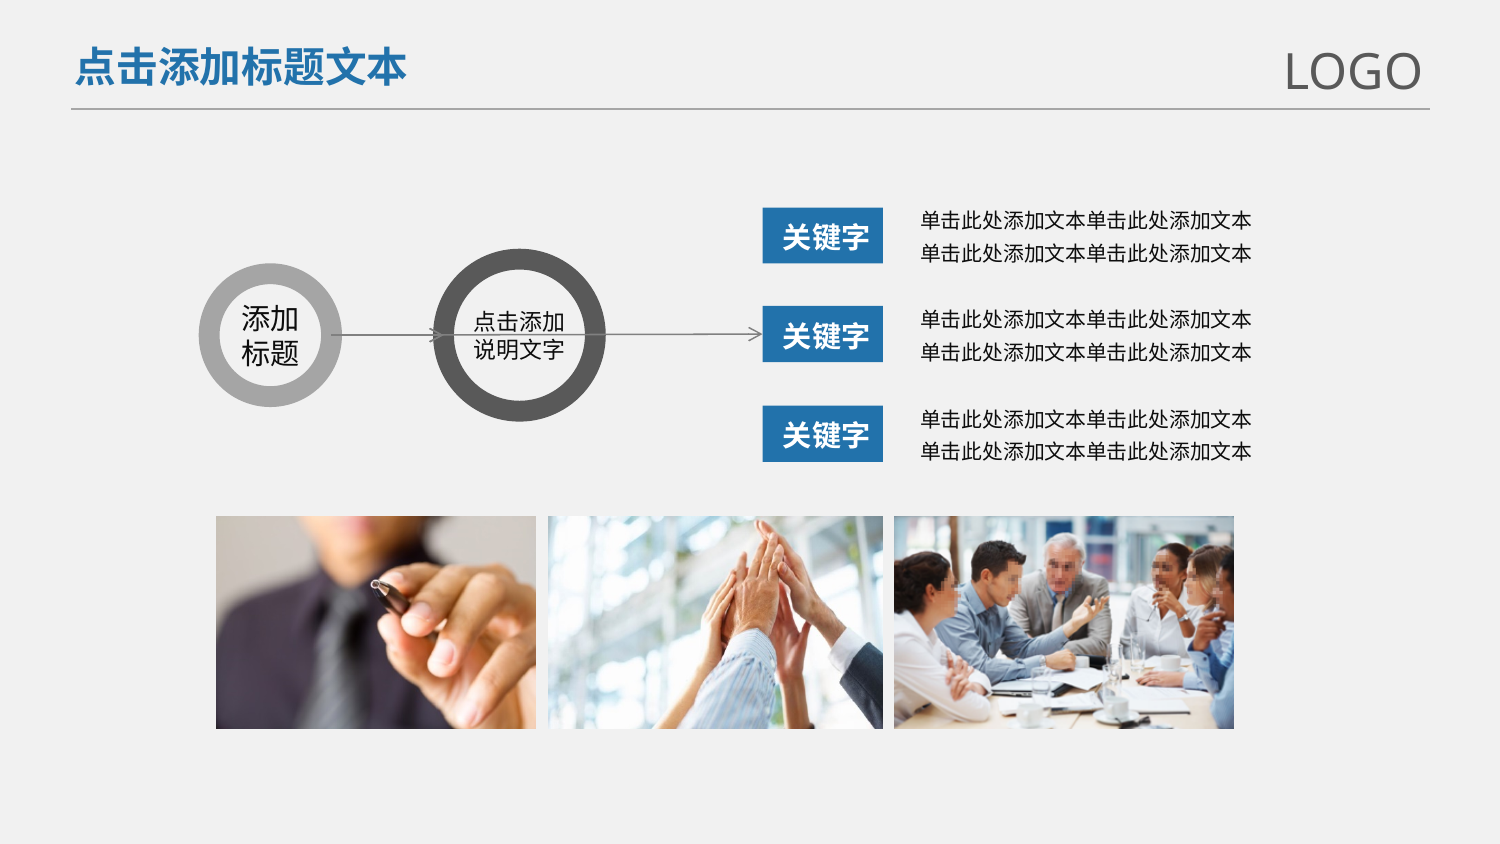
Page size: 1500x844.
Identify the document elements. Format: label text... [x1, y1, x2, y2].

text_box 点击添加标题文本 [59, 33, 424, 99]
picture [548, 516, 884, 730]
text_box 单击此处添加文本单击此处添加文本 单击此处添加文本单击此处添加文本 [909, 195, 1282, 271]
text_box 点击添加说明文字 [443, 336, 596, 412]
text_box 点击添加说明文字 [443, 259, 596, 334]
text_box 单击此处添加文本单击此处添加文本 单击此处添加文本单击此处添加文本 [909, 393, 1282, 469]
text_box LOGO [1268, 31, 1439, 107]
picture [216, 516, 536, 730]
text_box 添加标题 [209, 273, 332, 397]
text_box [762, 405, 890, 463]
picture [893, 516, 1234, 730]
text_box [767, 305, 890, 363]
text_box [602, 232, 763, 432]
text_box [762, 207, 890, 264]
text_box 单击此处添加文本单击此处添加文本 单击此处添加文本单击此处添加文本 [909, 294, 1282, 370]
